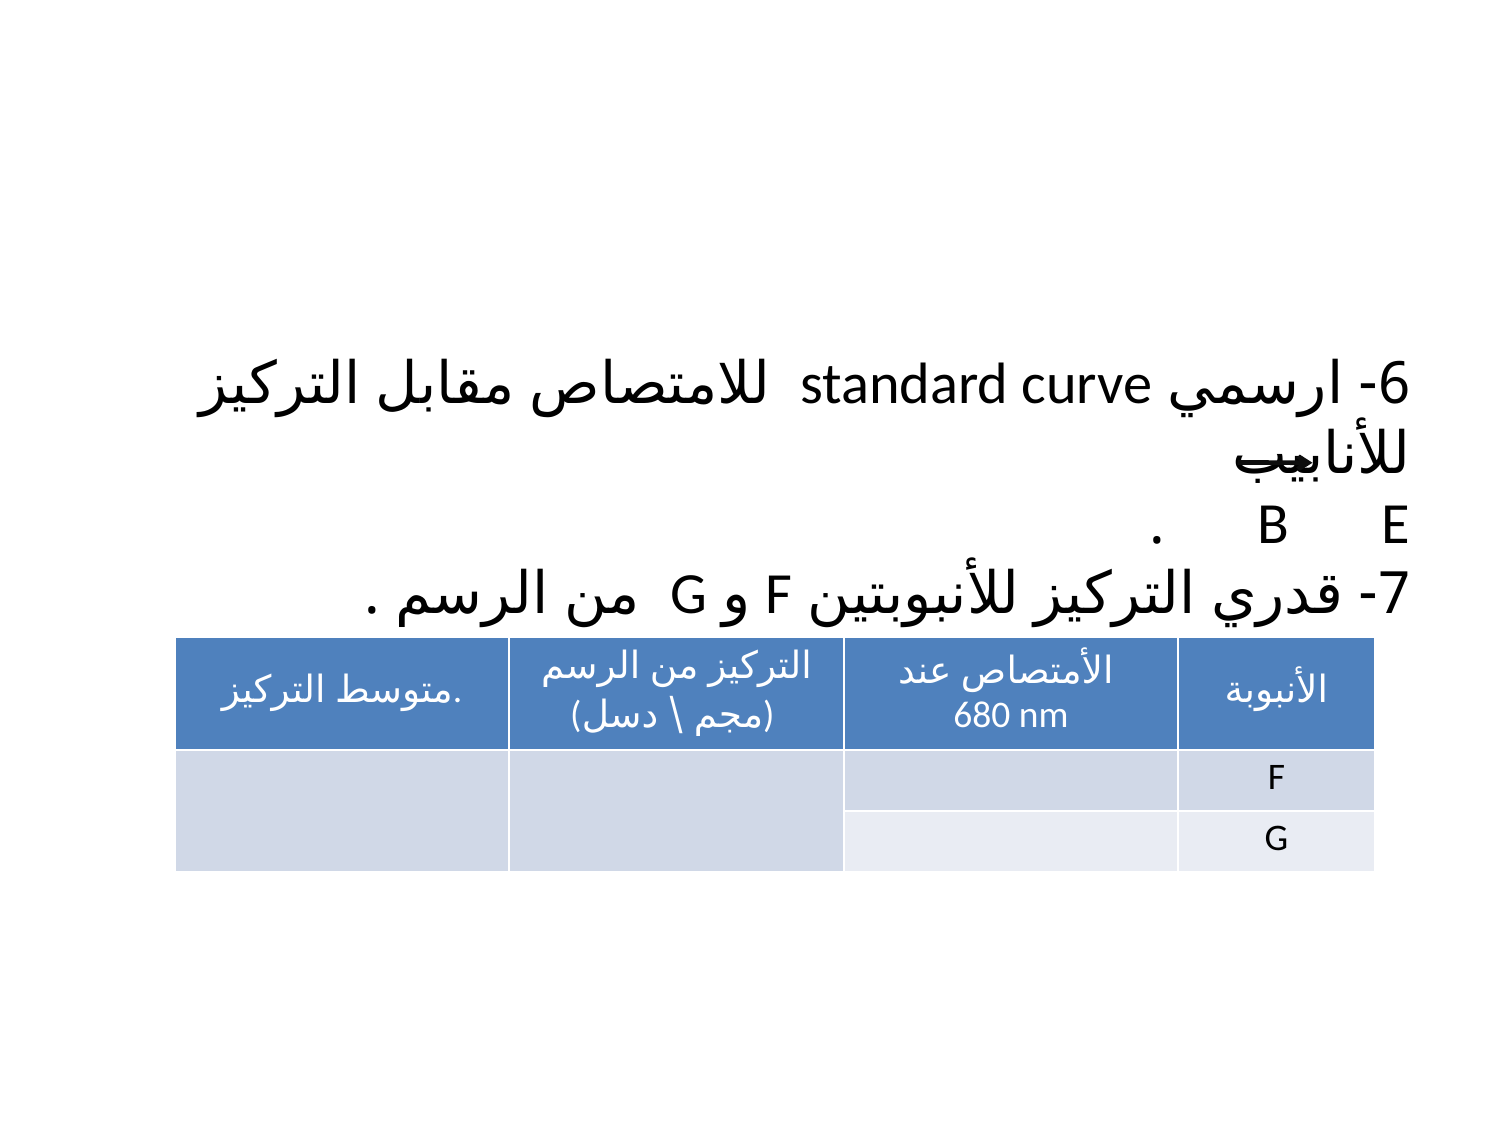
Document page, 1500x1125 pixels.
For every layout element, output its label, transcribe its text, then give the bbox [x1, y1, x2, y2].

table_cell [845, 751, 1177, 810]
table_header التركيز من الرسم (مجم \ دسل) [510, 638, 843, 749]
table_header الأنبوبة [1179, 638, 1374, 749]
table_header الأمتصاص عند 680 nm [845, 638, 1177, 749]
text_box 6- ارسمي standard curve للامتصاص مقابل التركيز للأنابيب B E . 7- قدري التركيز للأنبوبتين F و G من الرسم . [99, 337, 1425, 633]
table_cell [845, 812, 1177, 871]
table_cell [176, 751, 508, 871]
table_header متوسط التركيز. [176, 638, 508, 749]
table_cell G [1179, 812, 1374, 871]
table_cell [510, 751, 843, 871]
table_cell F [1179, 751, 1374, 810]
